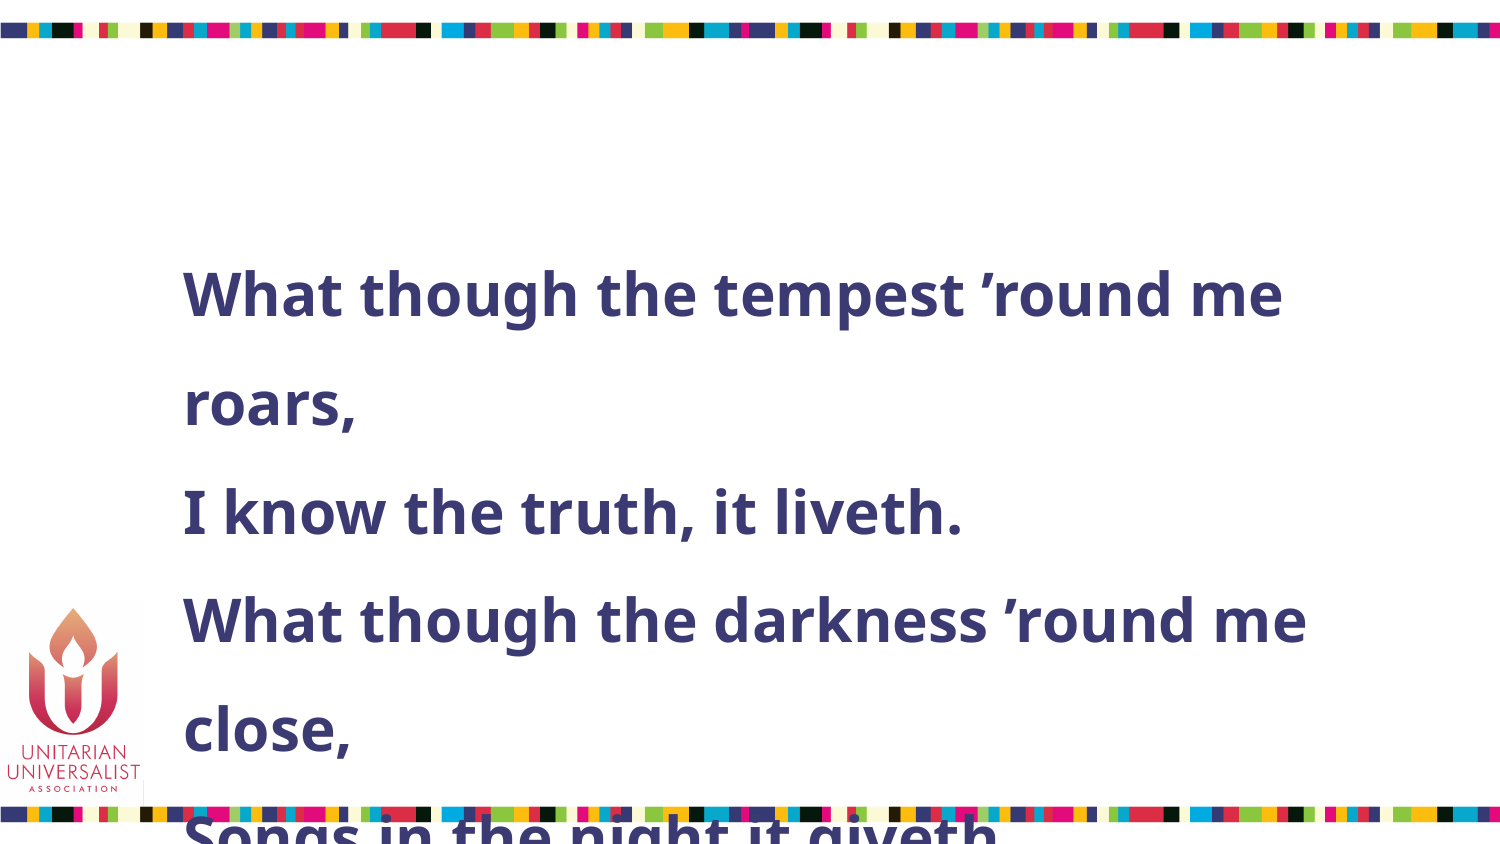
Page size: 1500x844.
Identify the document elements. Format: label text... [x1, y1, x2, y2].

picture [0, 600, 1500, 824]
picture [0, 22, 1500, 40]
text_box What though the tempest ’round me roars, I know the truth, it liveth. What though the darkness ’round me close, Songs in the night it giveth. [168, 205, 1471, 805]
text_box What though the tempest ’round me roars, I know the truth, it liveth. What though the darkness ’round me close, Songs in the night it giveth. [168, 832, 1471, 844]
